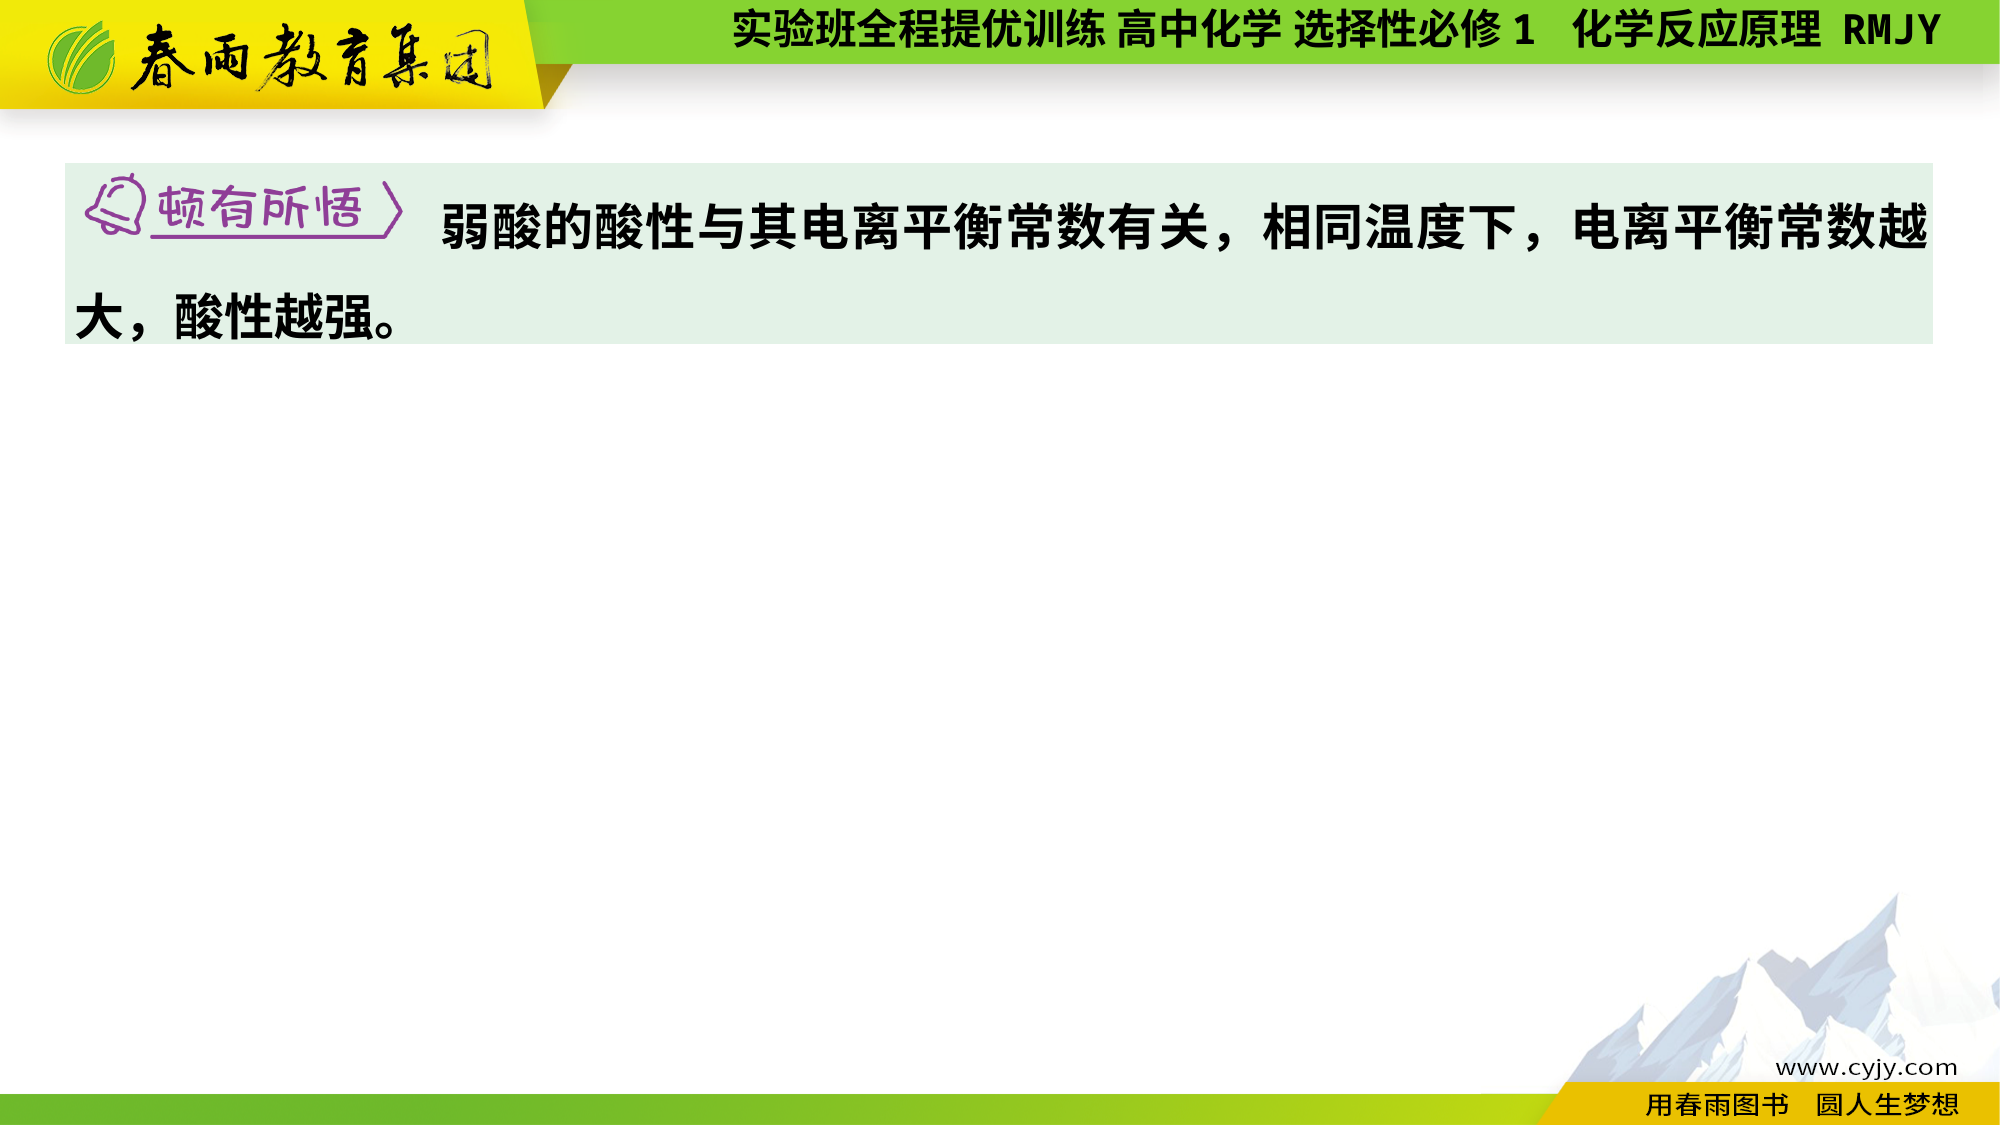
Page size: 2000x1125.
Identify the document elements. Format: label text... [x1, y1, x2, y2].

list 弱酸的酸性与其电离平衡常数有关，相同温度下，电离平衡常数越大，酸性越强。 [59, 157, 1944, 344]
picture [0, 0, 2000, 1125]
